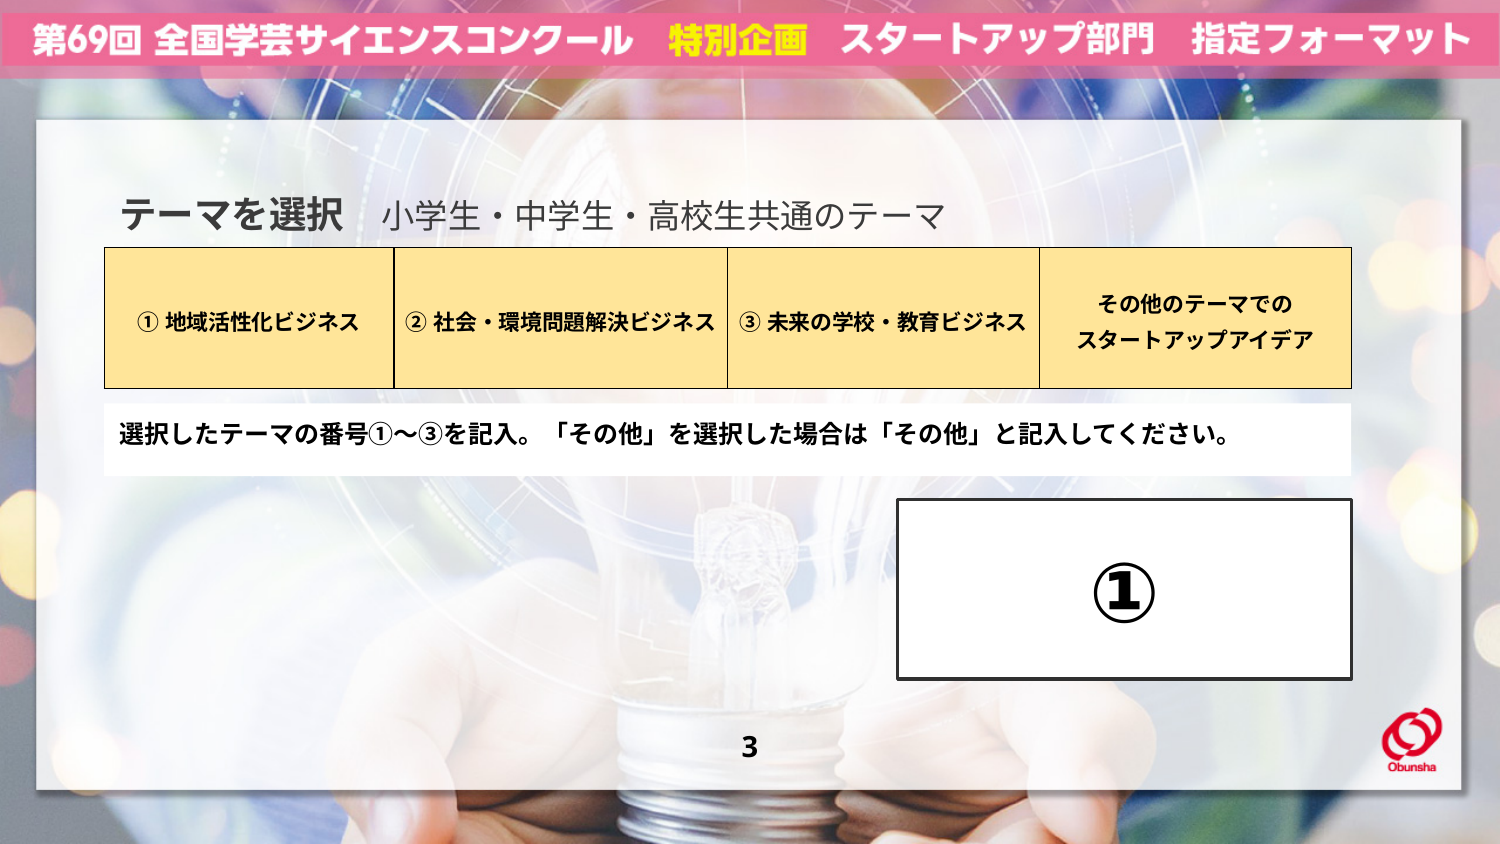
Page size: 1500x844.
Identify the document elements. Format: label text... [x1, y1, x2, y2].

table_header ②社会・環境問題解決ビジネス [395, 248, 727, 388]
picture [0, 0, 1500, 844]
table_header ①地域活性化ビジネス [105, 248, 393, 388]
text_box 選択したテーマの番号①～③を記入。「その他」を選択した場合は「その他」と記入してください。 [104, 403, 1352, 477]
text_box テーマを選択 小学生・中学生・高校生共通のテーマ [104, 175, 1490, 242]
table_header その他のテーマでの スタートアップアイデア [1040, 248, 1351, 388]
text_box ① [897, 499, 1352, 680]
table_header ③未来の学校・教育ビジネス [728, 248, 1039, 388]
